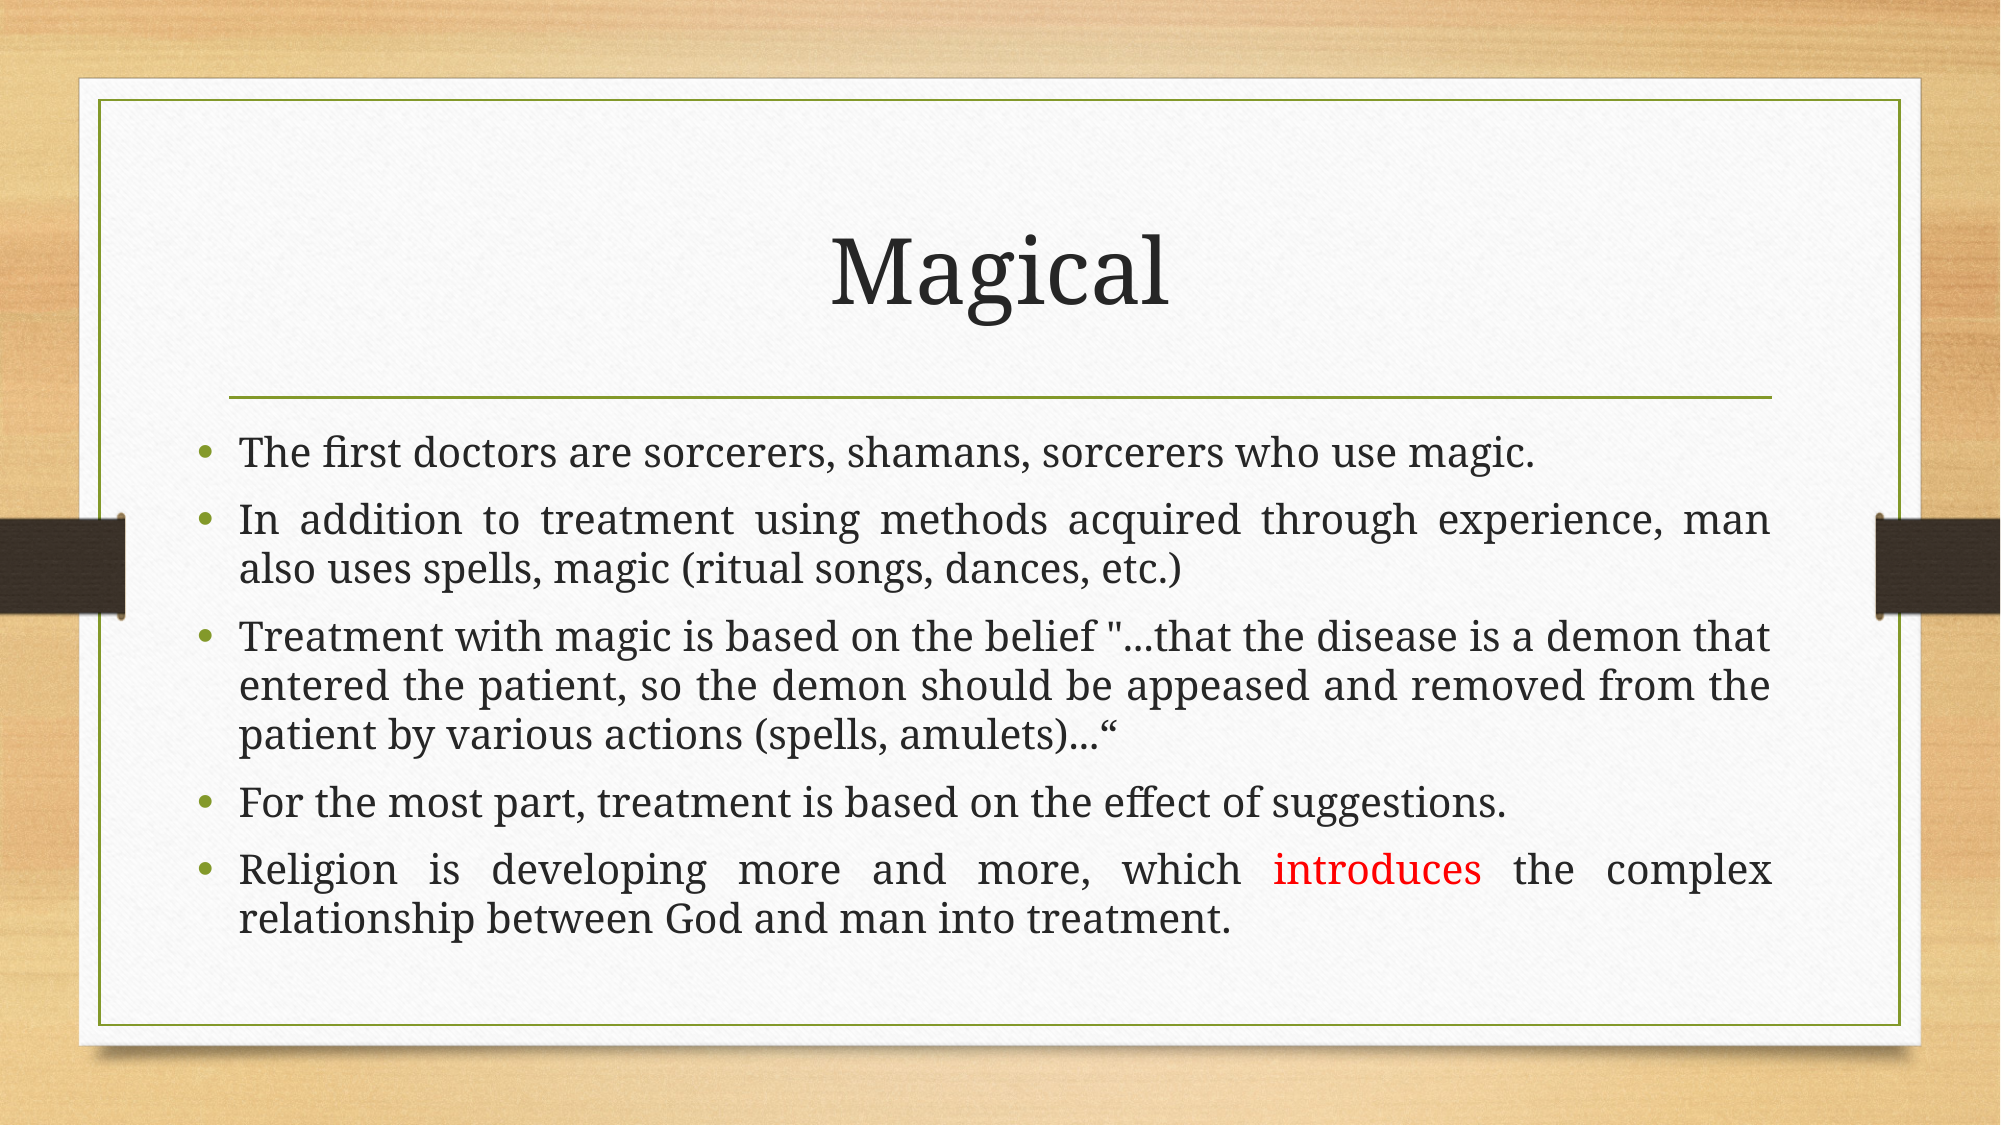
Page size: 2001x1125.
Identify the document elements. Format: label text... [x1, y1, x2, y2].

list The first doctors are sorcerers, shamans, sorcerers who use magic. In addition to treatment using methods acquired through experience, man also uses spells, magic (ritual songs, dances, etc.) Treatment with magic is based on the belief "...that the disease is a demon that entered the patient, so the demon should be appeased and removed from the patient by various actions (spells, amulets)...“ For the most part, treatment is based on the effect of suggestions. Religion is developing more and more, which introduces the complex relationship between God and man into treatment. [182, 351, 1788, 964]
title Magical [212, 161, 1788, 351]
picture [0, 0, 2001, 1125]
